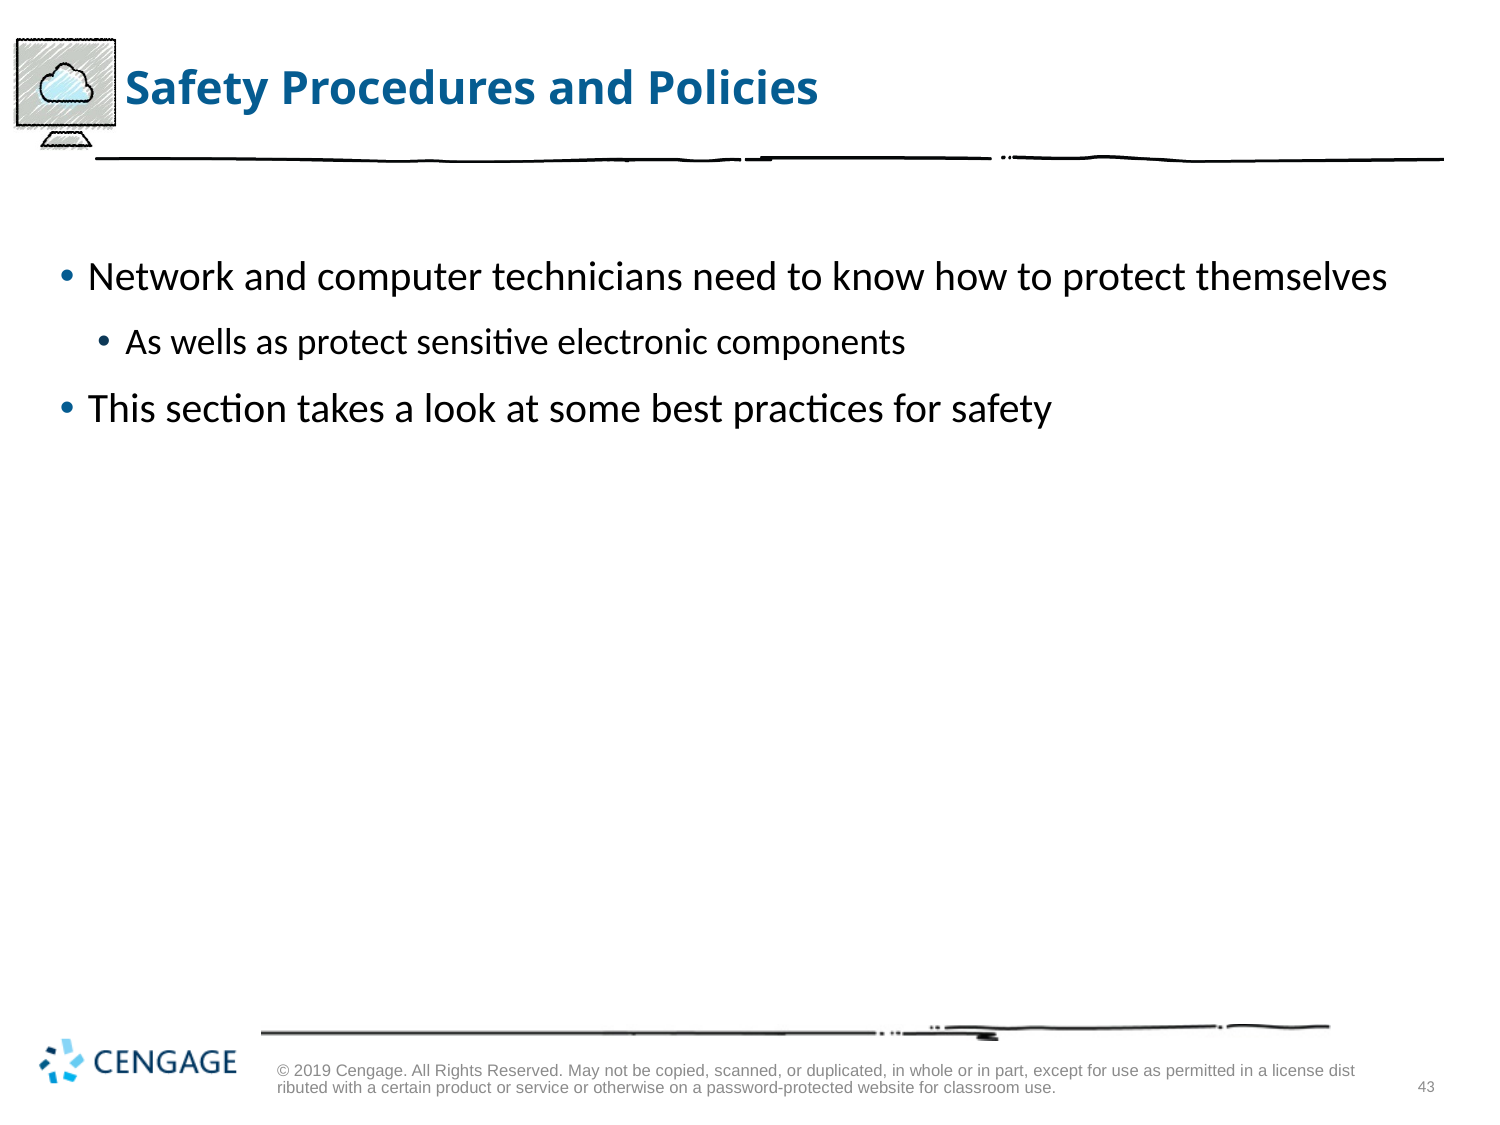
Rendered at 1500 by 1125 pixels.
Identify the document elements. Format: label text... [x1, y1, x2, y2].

picture [95, 155, 1444, 163]
picture [261, 1024, 1331, 1041]
list Network and computer technicians need to know how to protect themselves As wells as protect sensitive electronic components This section takes a look at some best practices for safety [59, 252, 1441, 463]
title Safety Procedures and Policies [125, 66, 1442, 116]
picture [13, 36, 117, 151]
picture [19, 1025, 249, 1096]
footer © 2019 Cengage. All Rights Reserved. May not be copied, scanned, or duplicated, in whole or in part, except for use as permitted in a license distributed with a certain product or service or otherwise on a password-protected website for classroom use. [262, 1050, 1375, 1091]
